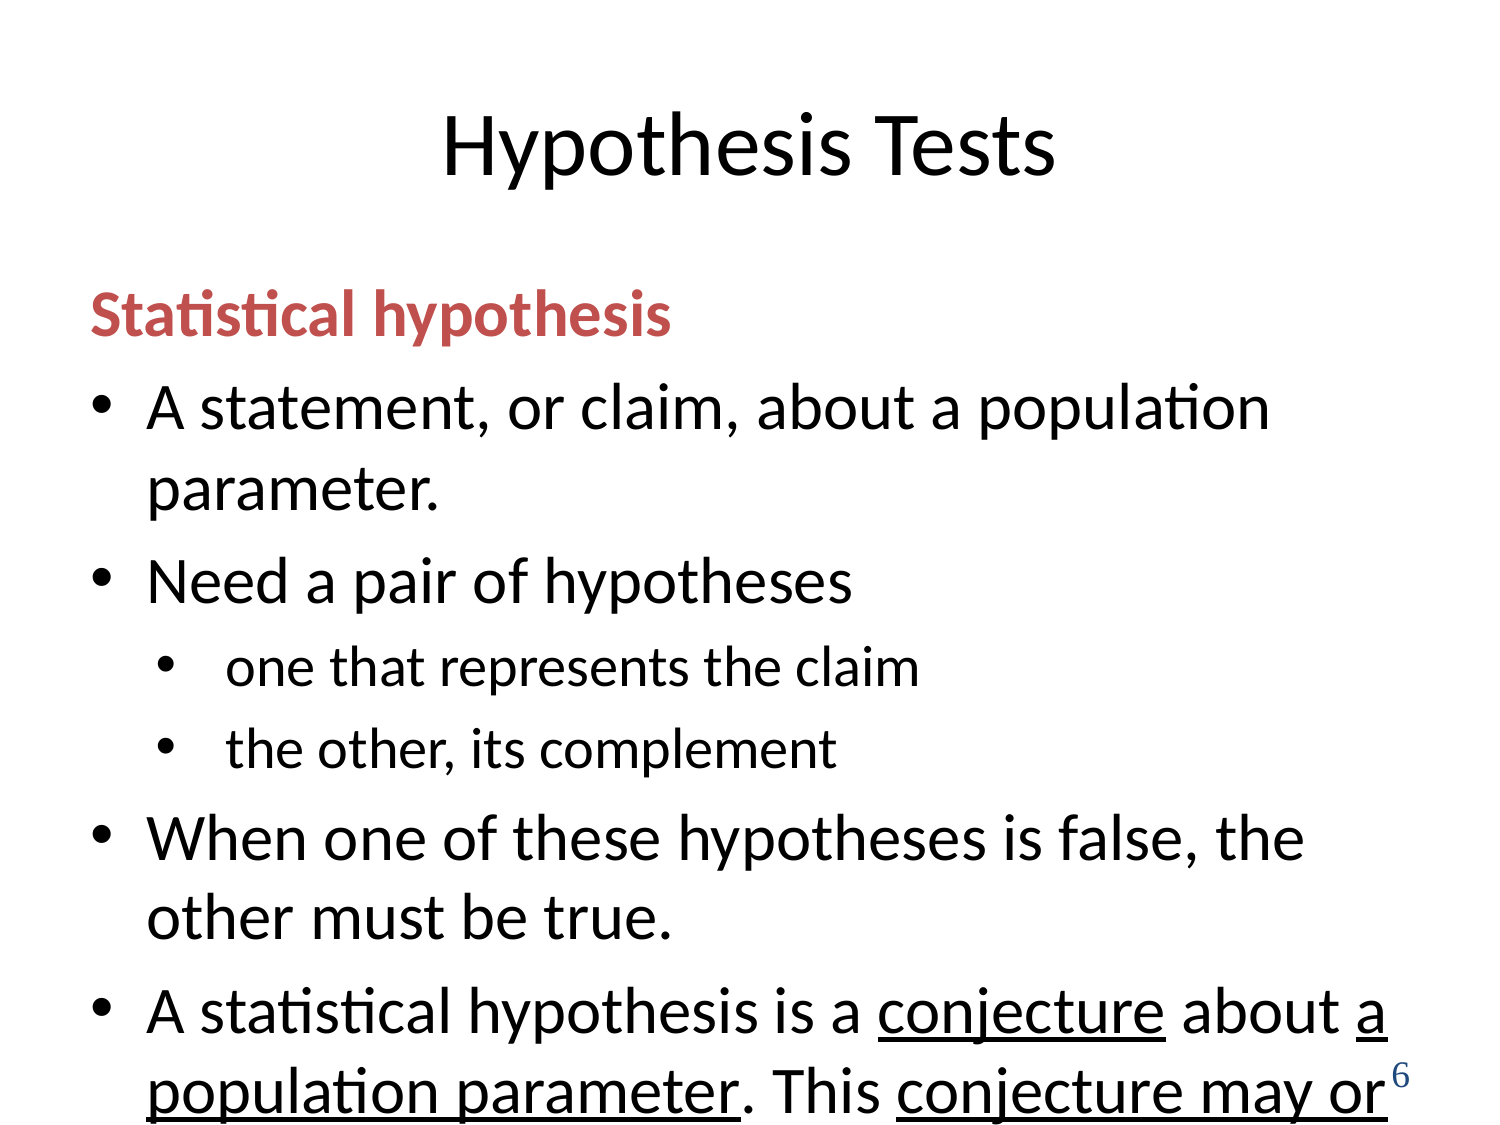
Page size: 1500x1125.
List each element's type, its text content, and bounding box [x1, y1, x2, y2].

title Hypothesis Tests [75, 45, 1425, 233]
slide_number 6 [1074, 1042, 1425, 1103]
list Statistical hypothesis A statement, or claim, about a population parameter. Need a pair of hypotheses one that represents the claim the other, its complement When one of these hypotheses is false, the other must be true. A statistical hypothesis is a conjecture about a population parameter. This conjecture may or may not be true. [75, 262, 1425, 1125]
